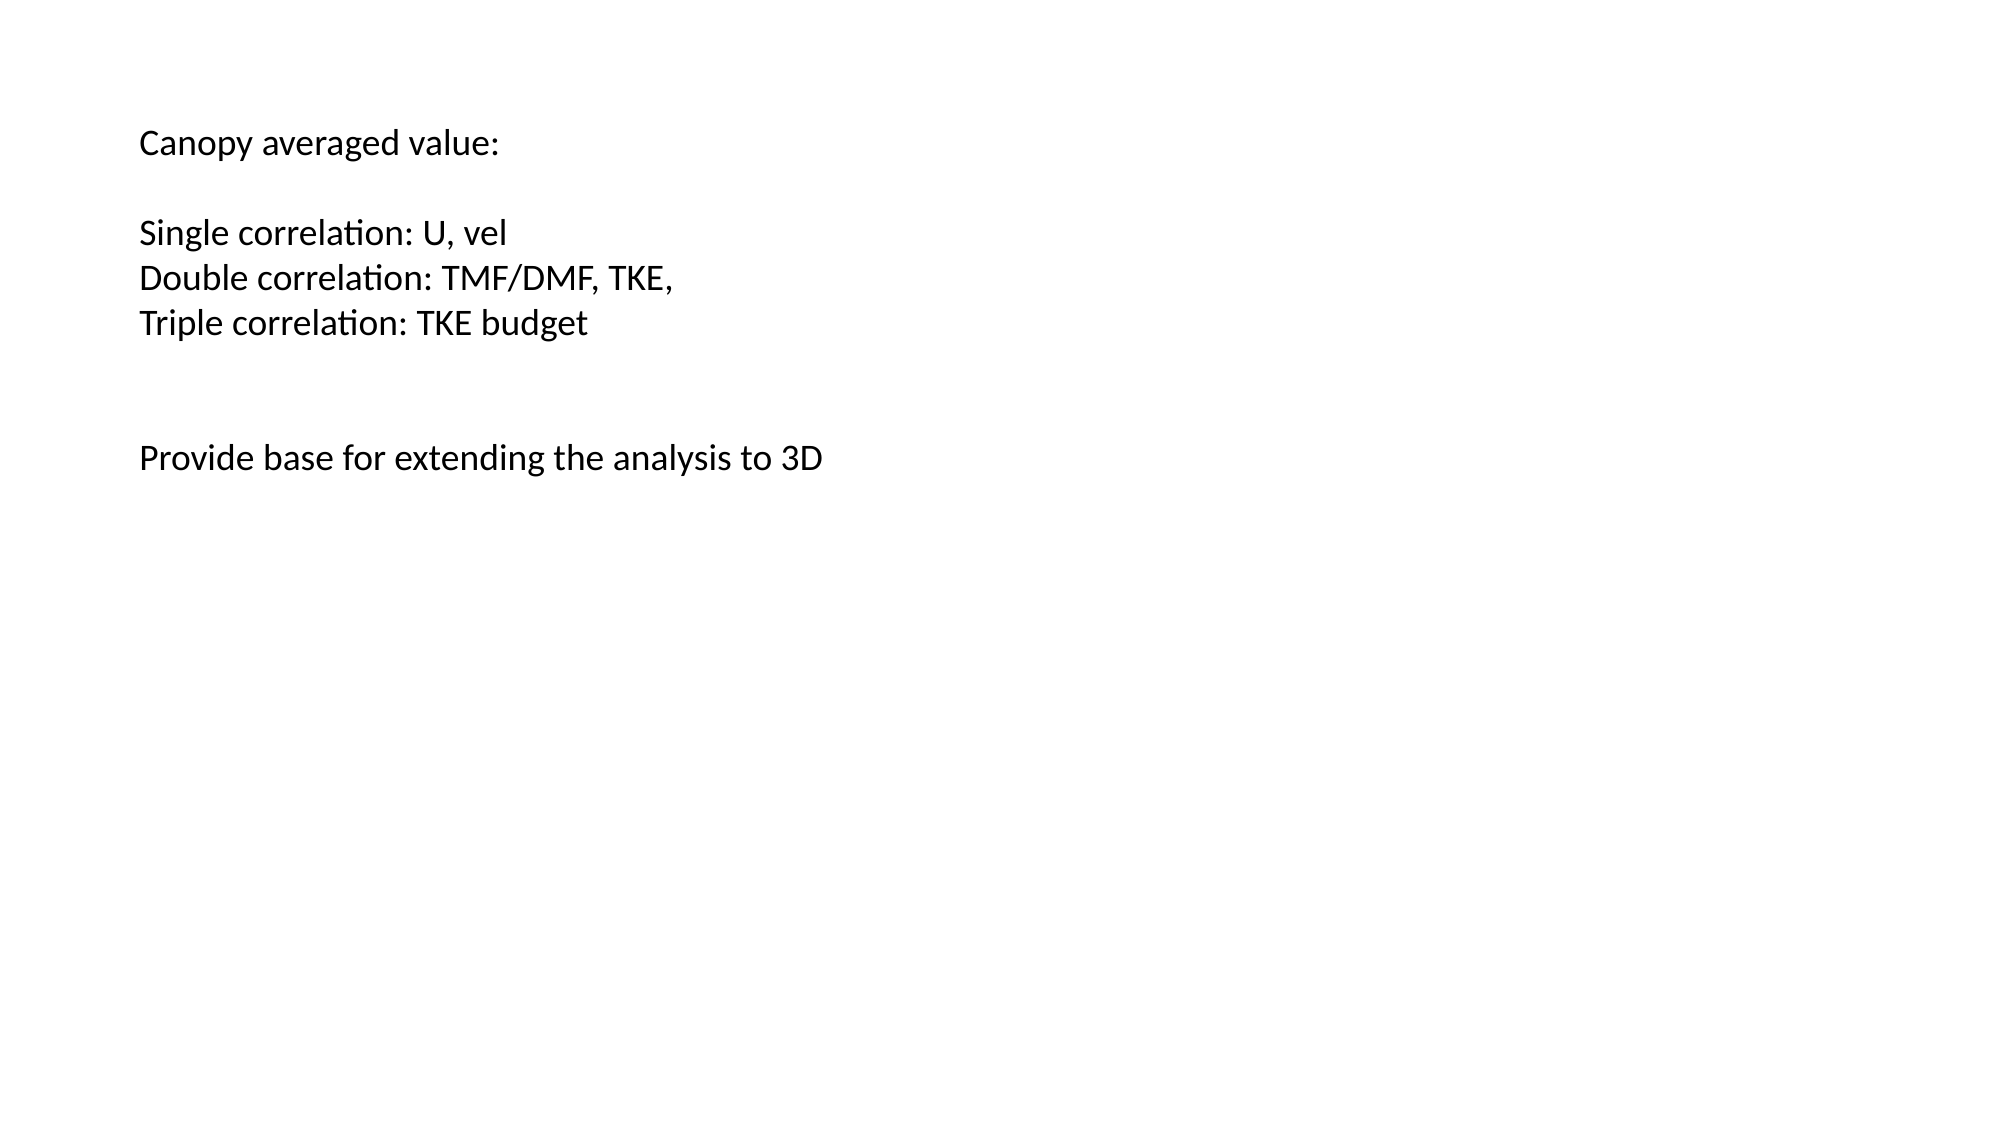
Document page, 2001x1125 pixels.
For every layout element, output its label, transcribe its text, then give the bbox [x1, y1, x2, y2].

text_box Canopy averaged value: Single correlation: U, vel Double correlation: TMF/DMF, TKE, Triple correlation: TKE budget Provide base for extending the analysis to 3D [124, 110, 839, 486]
